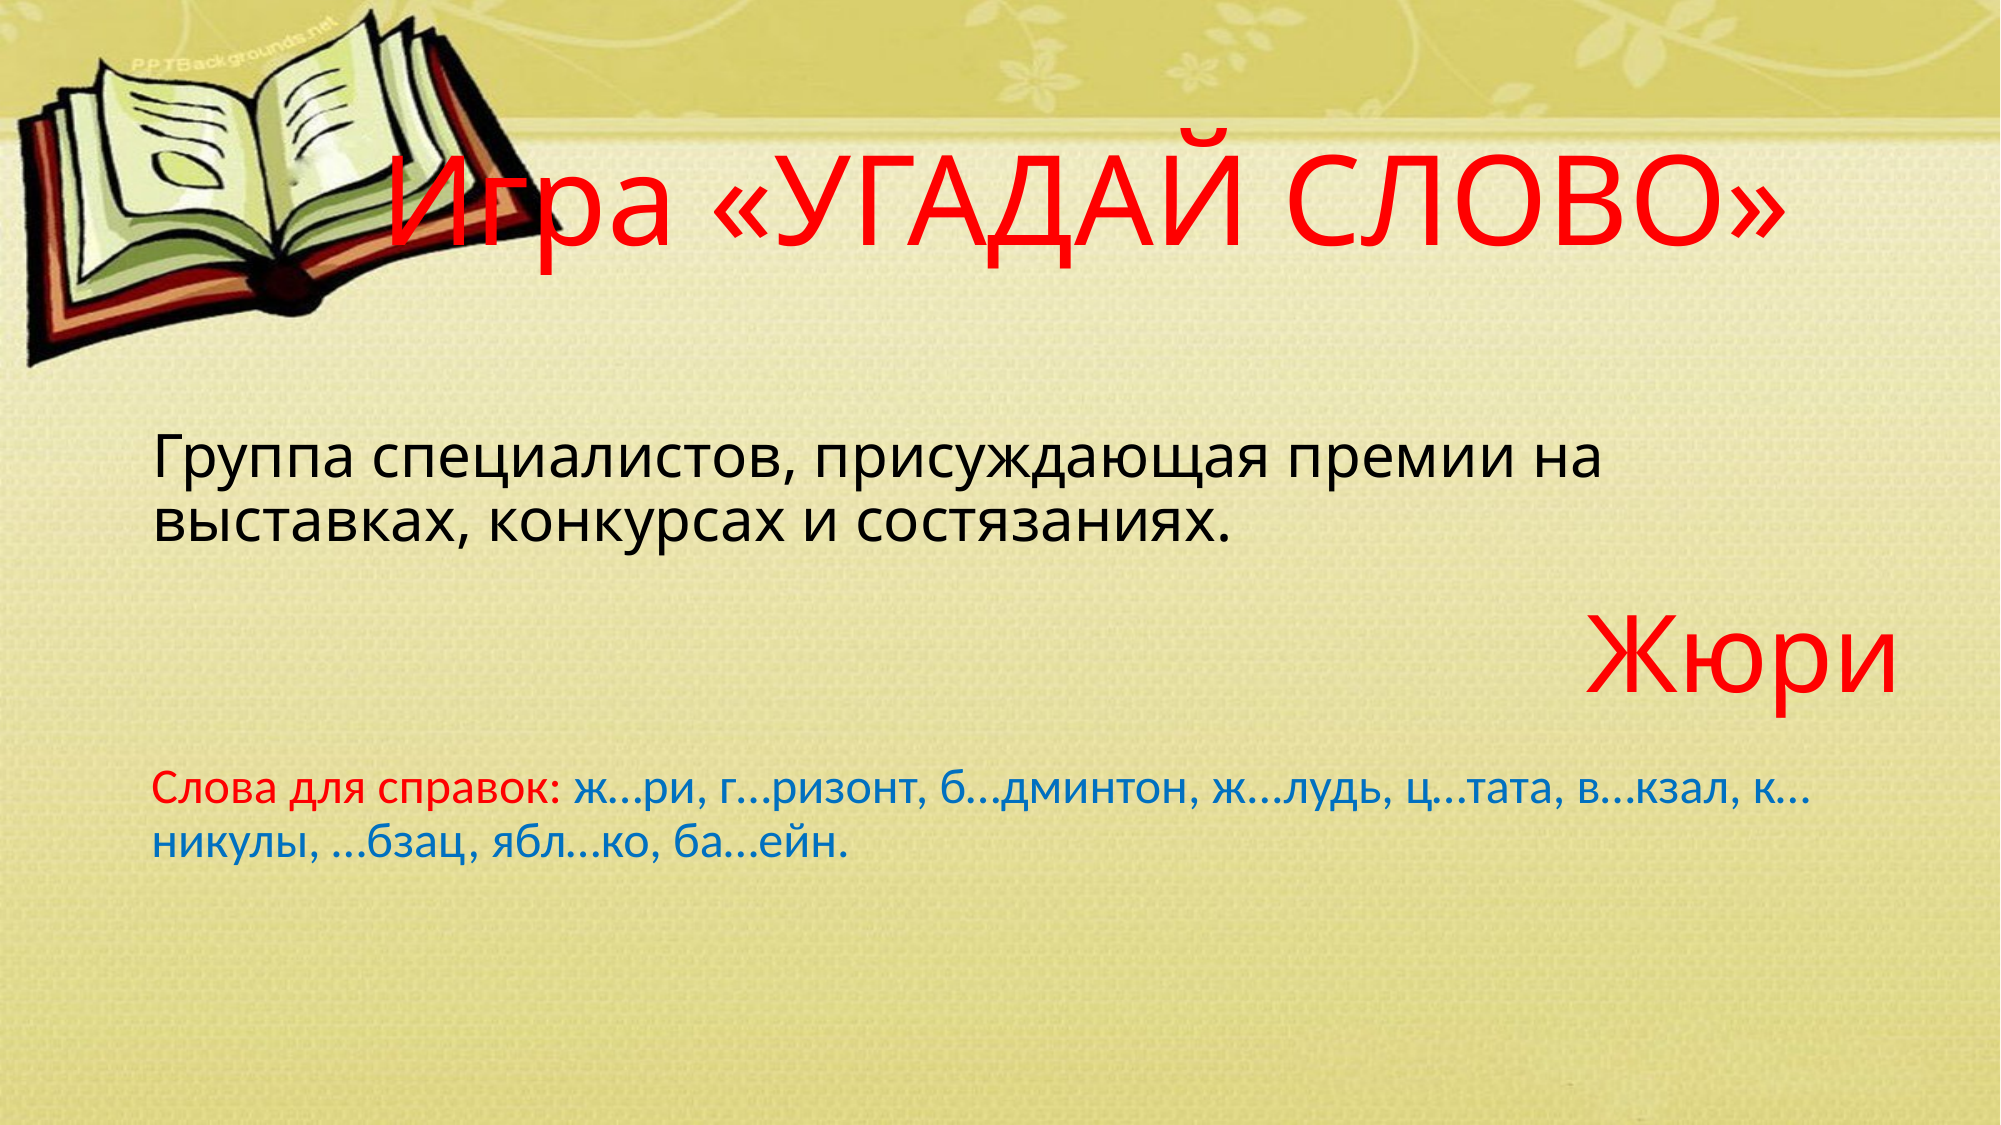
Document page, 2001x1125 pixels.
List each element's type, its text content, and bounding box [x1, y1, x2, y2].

title Группа специалистов, присуждающая премии на выставках, конкурсах и состязаниях. [137, 415, 1863, 563]
picture [0, 0, 2001, 1125]
text_box Игра «УГАДАЙ СЛОВО» [223, 62, 1949, 281]
text_box Жюри [933, 592, 1918, 724]
list Слова для справок: ж…ри, г…ризонт, б…дминтон, ж...лудь, ц…тата, в…кзал, к…никулы, …бзац, ябл…ко, ба…ейн. [136, 752, 1862, 999]
